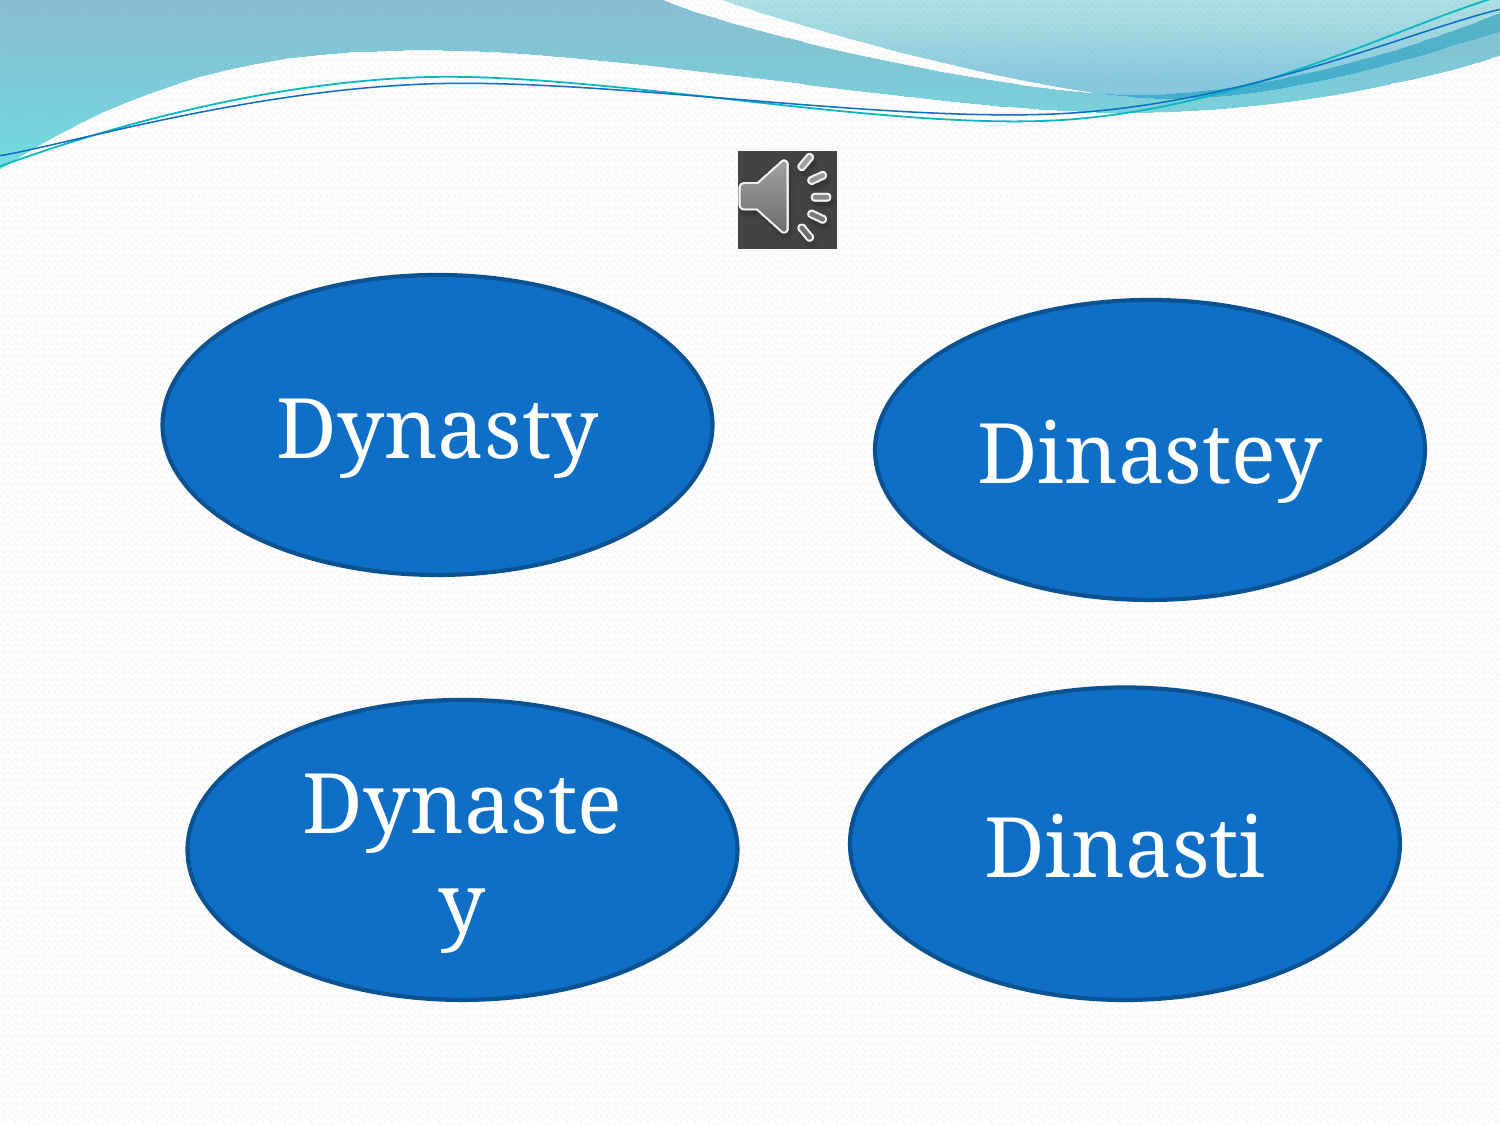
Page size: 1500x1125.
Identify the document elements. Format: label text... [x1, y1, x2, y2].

text_box Dinasti [847, 685, 1403, 1003]
text_box Dynastey [185, 697, 740, 1003]
text_box Dynasty [160, 272, 715, 578]
picture [737, 149, 838, 251]
text_box Dinastey [872, 297, 1428, 603]
